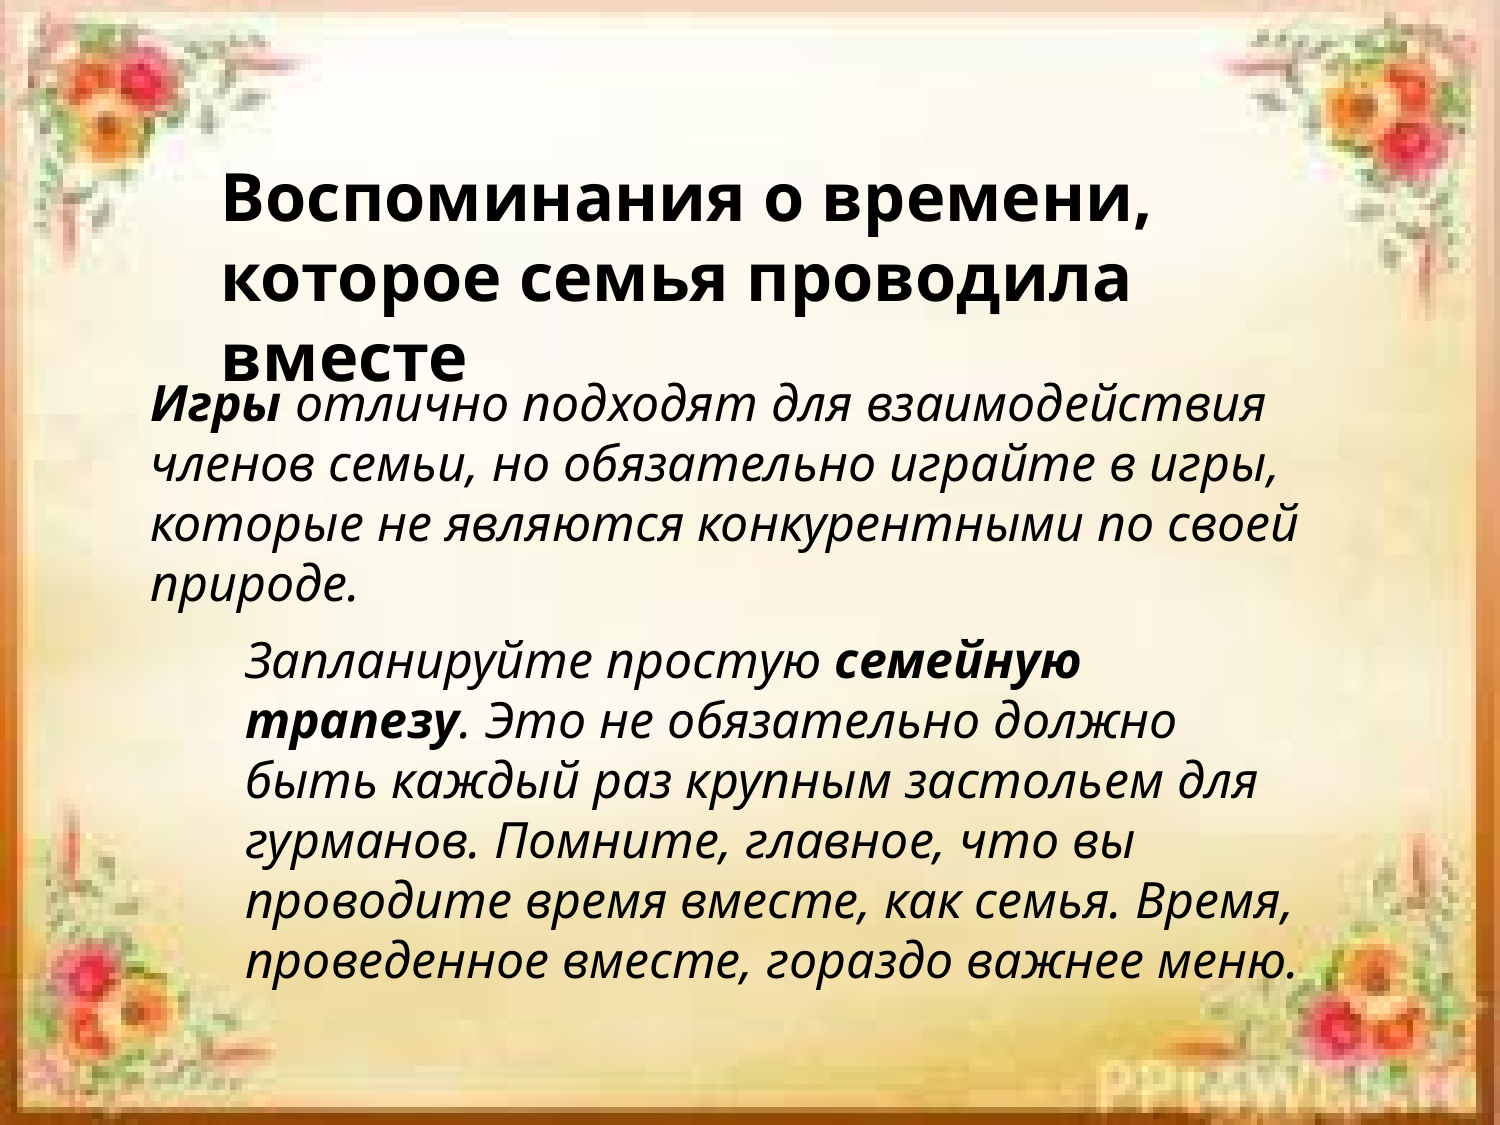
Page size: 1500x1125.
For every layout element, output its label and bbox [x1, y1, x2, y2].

list [0, 0, 1500, 1125]
